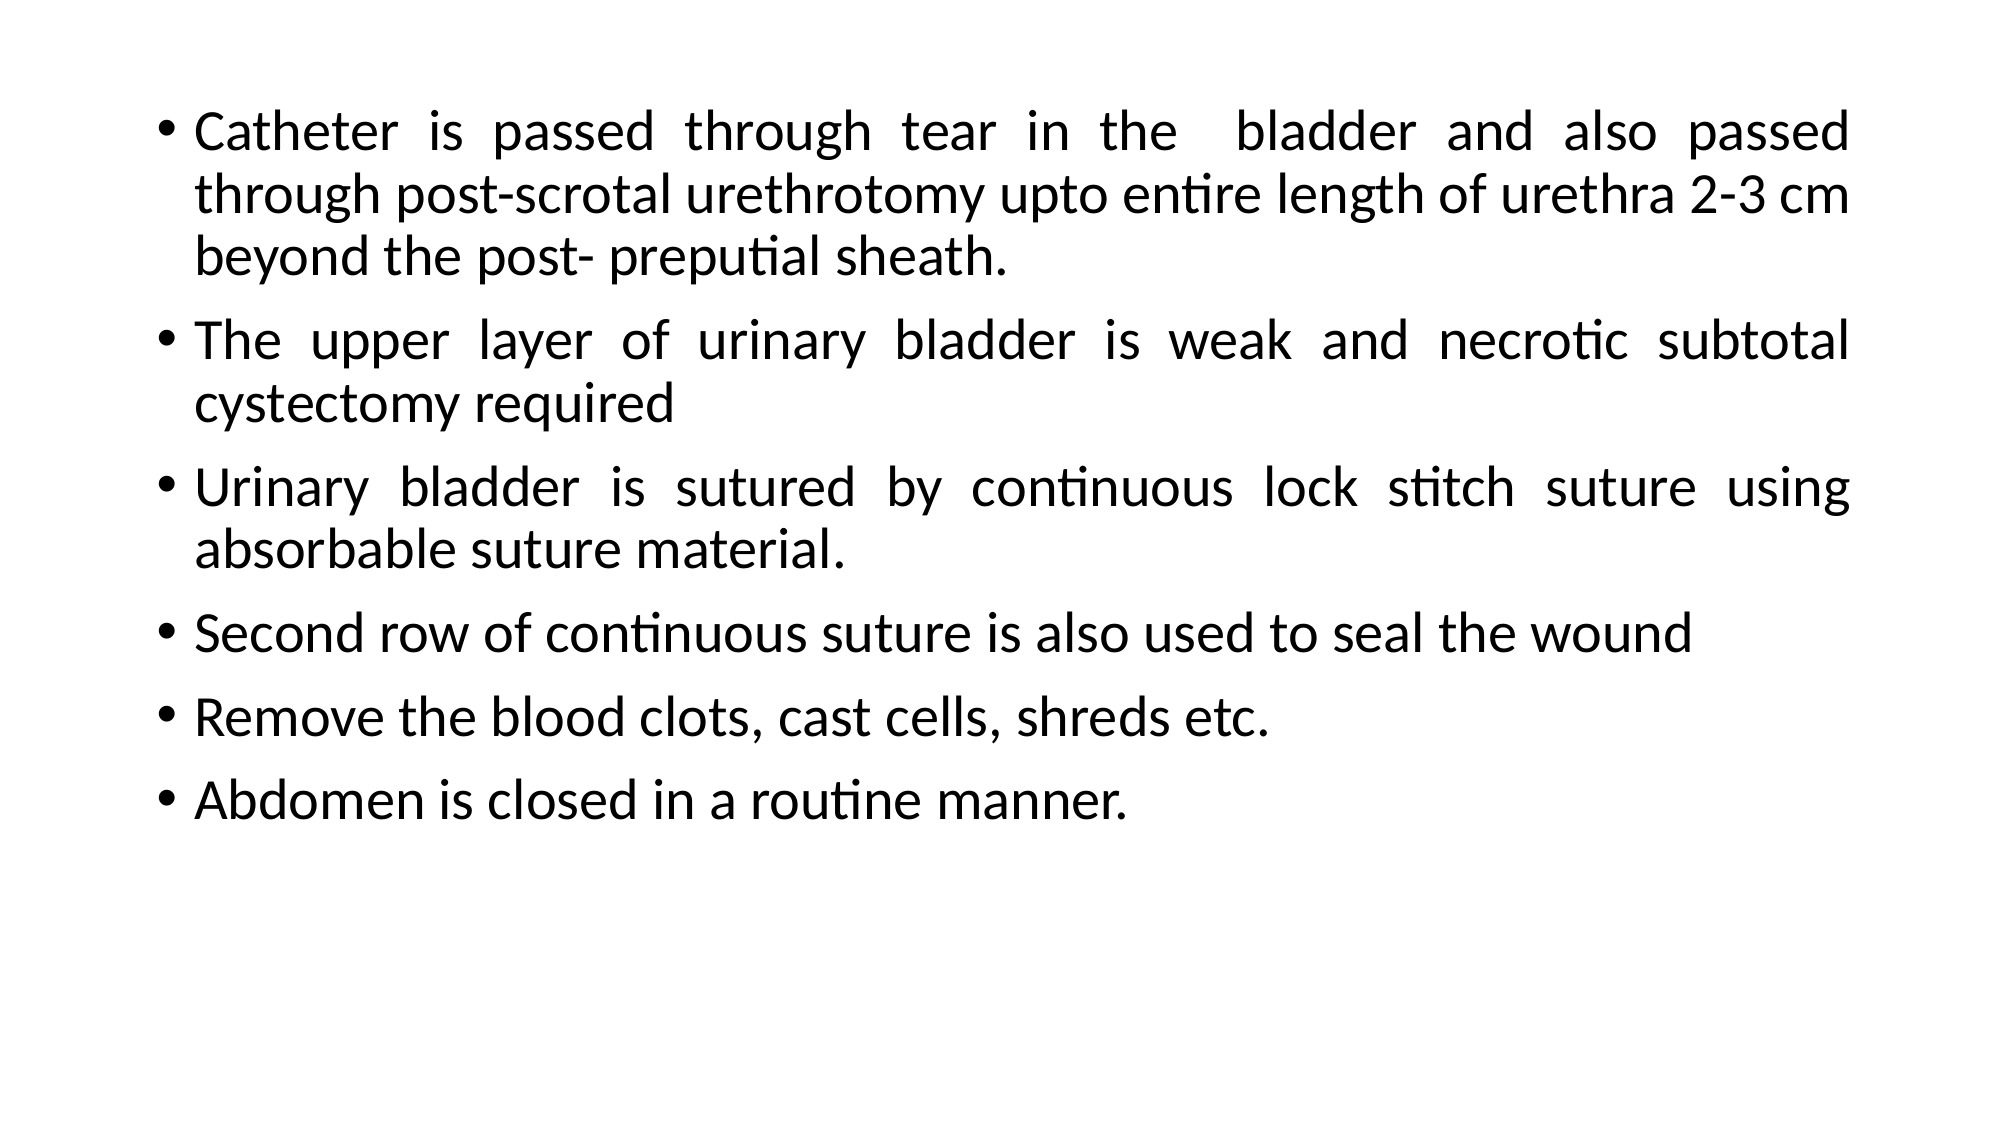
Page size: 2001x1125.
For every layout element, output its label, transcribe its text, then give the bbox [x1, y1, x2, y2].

list Catheter is passed through tear in the bladder and also passed through post-scrotal urethrotomy upto entire length of urethra 2-3 cm beyond the post- preputial sheath. The upper layer of urinary bladder is weak and necrotic subtotal cystectomy required Urinary bladder is sutured by continuous lock stitch suture using absorbable suture material. Second row of continuous suture is also used to seal the wound Remove the blood clots, cast cells, shreds etc. Abdomen is closed in a routine manner. [141, 92, 1867, 1010]
